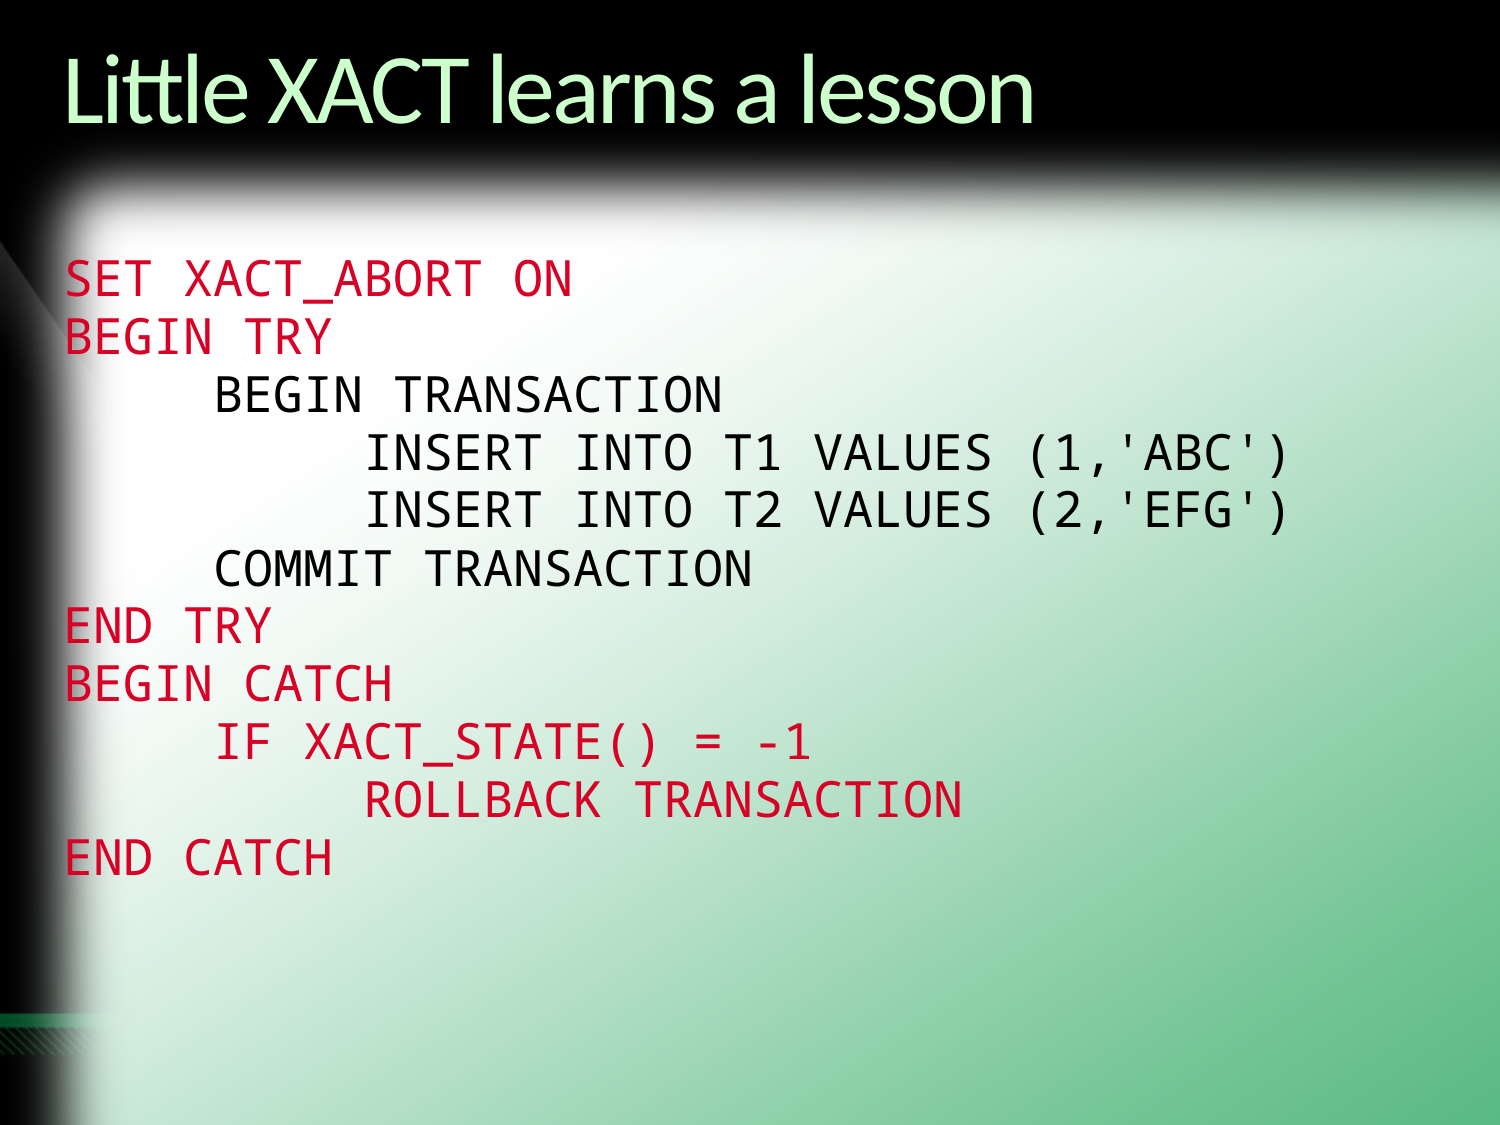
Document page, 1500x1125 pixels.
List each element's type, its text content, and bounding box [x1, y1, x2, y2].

title Little XACT learns a lesson [62, 37, 1438, 147]
picture [0, 0, 1500, 1125]
list SET XACT_ABORT ON BEGIN TRY BEGIN TRANSACTION INSERT INTO T1 VALUES (1,'ABC') INSERT INTO T2 VALUES (2,'EFG') COMMIT TRANSACTION END TRY BEGIN CATCH IF XACT_STATE() = -1 ROLLBACK TRANSACTION END CATCH [63, 257, 1433, 1058]
